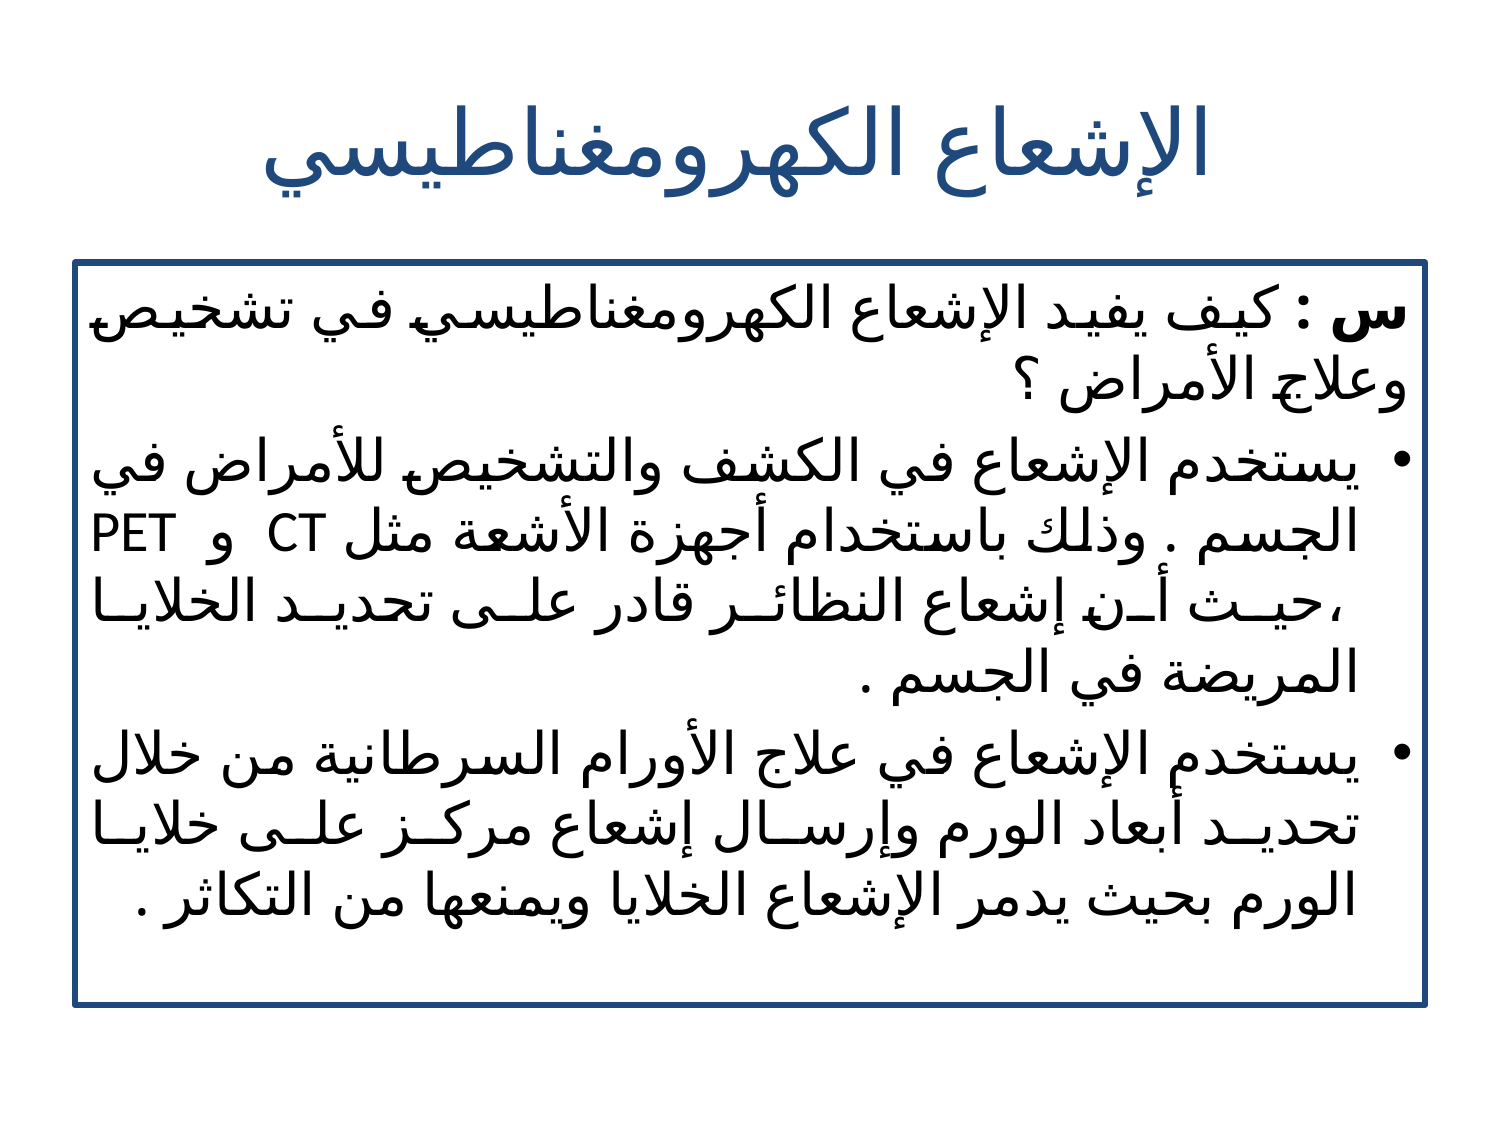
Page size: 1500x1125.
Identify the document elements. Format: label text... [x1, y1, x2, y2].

list س : كيف يفيد الإشعاع الكهرومغناطيسي في تشخيص وعلاج الأمراض ؟ يستخدم الإشعاع في الكشف والتشخيص للأمراض في الجسم . وذلك باستخدام أجهزة الأشعة مثل CT و PET ،حيث أن إشعاع النظائر قادر على تحديد الخلايا المريضة في الجسم . يستخدم الإشعاع في علاج الأورام السرطانية من خلال تحديد أبعاد الورم وإرسال إشعاع مركز على خلايا الورم بحيث يدمر الإشعاع الخلايا ويمنعها من التكاثر . [75, 262, 1425, 1005]
title الإشعاع الكهرومغناطيسي [75, 45, 1425, 233]
